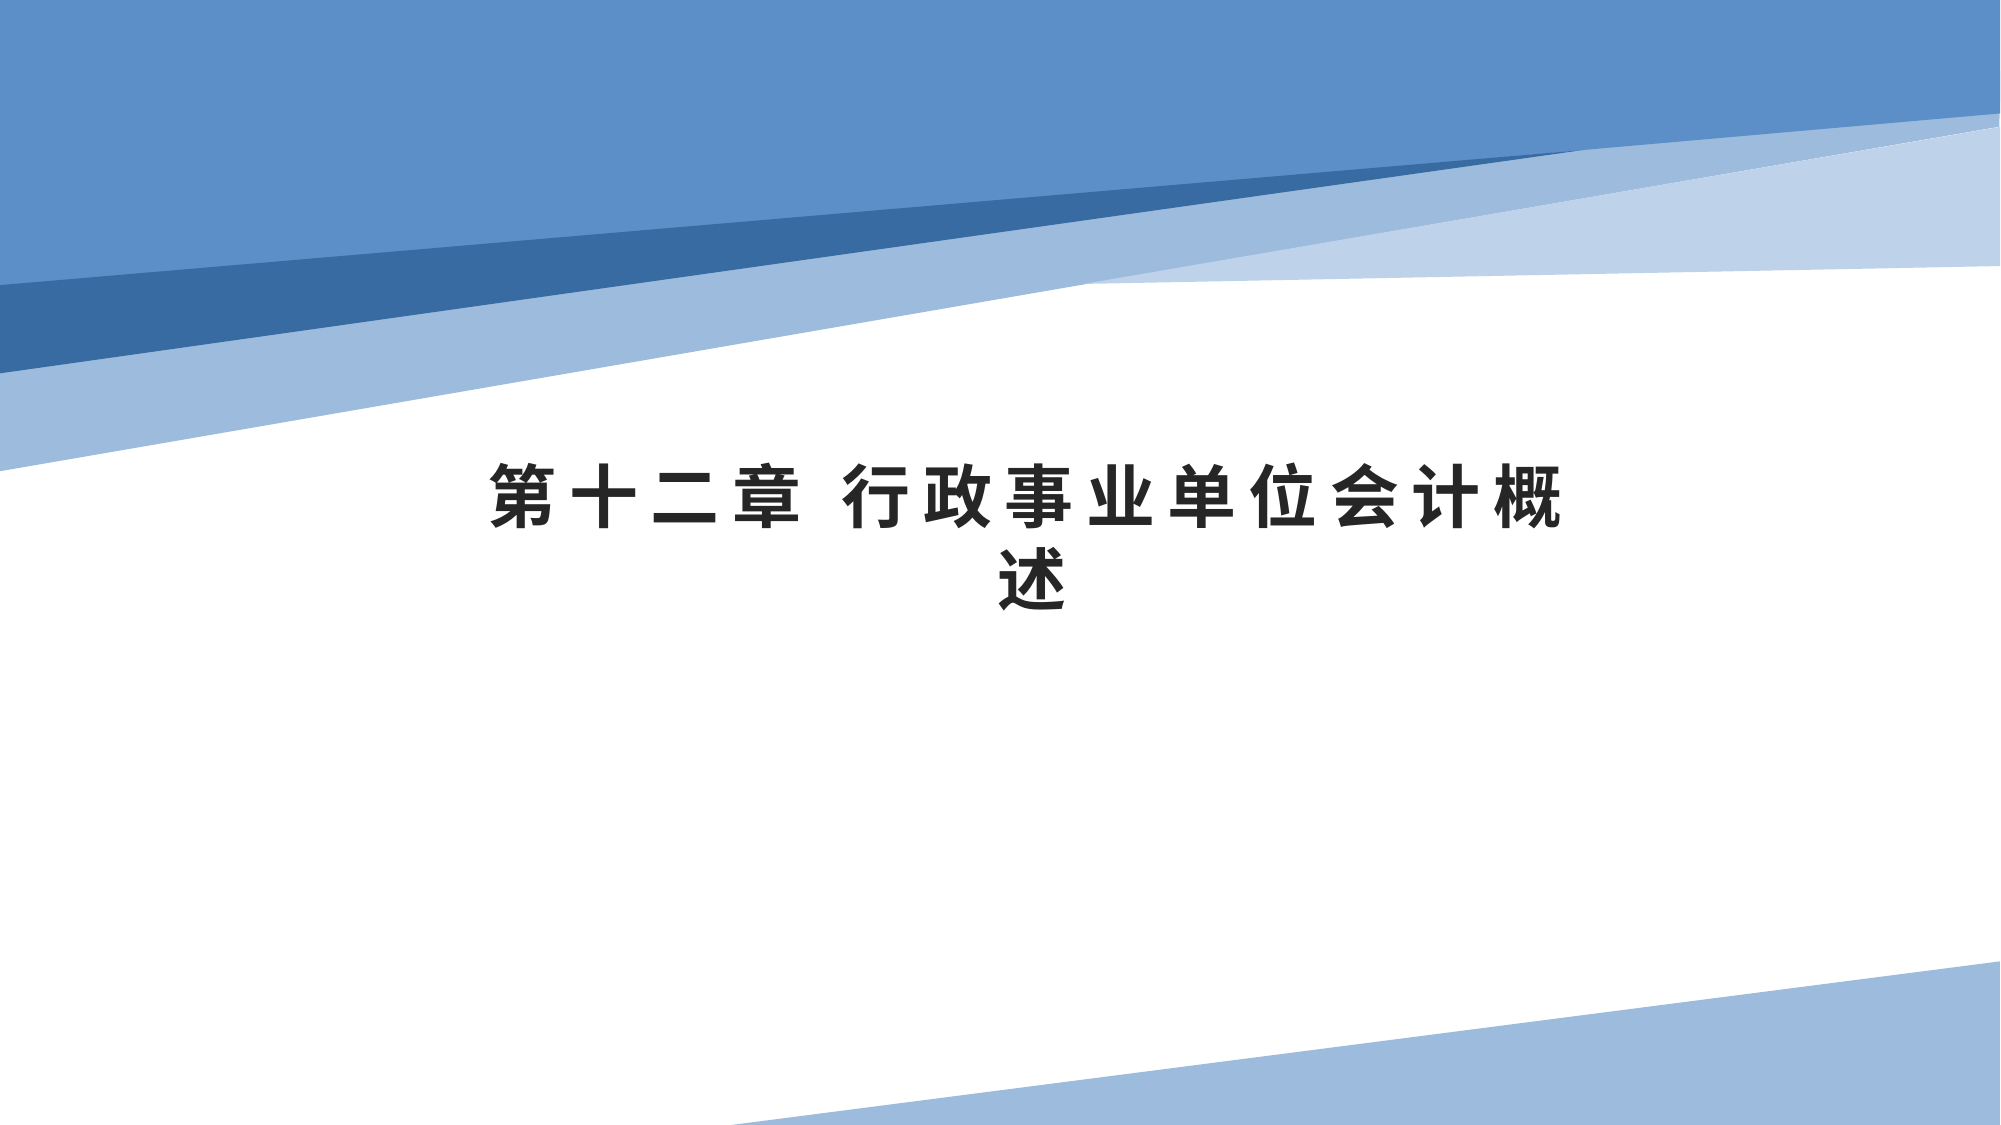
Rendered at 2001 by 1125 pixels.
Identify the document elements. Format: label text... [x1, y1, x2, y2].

title 第十二章 行政事业单位会计概述 [447, 443, 1616, 627]
